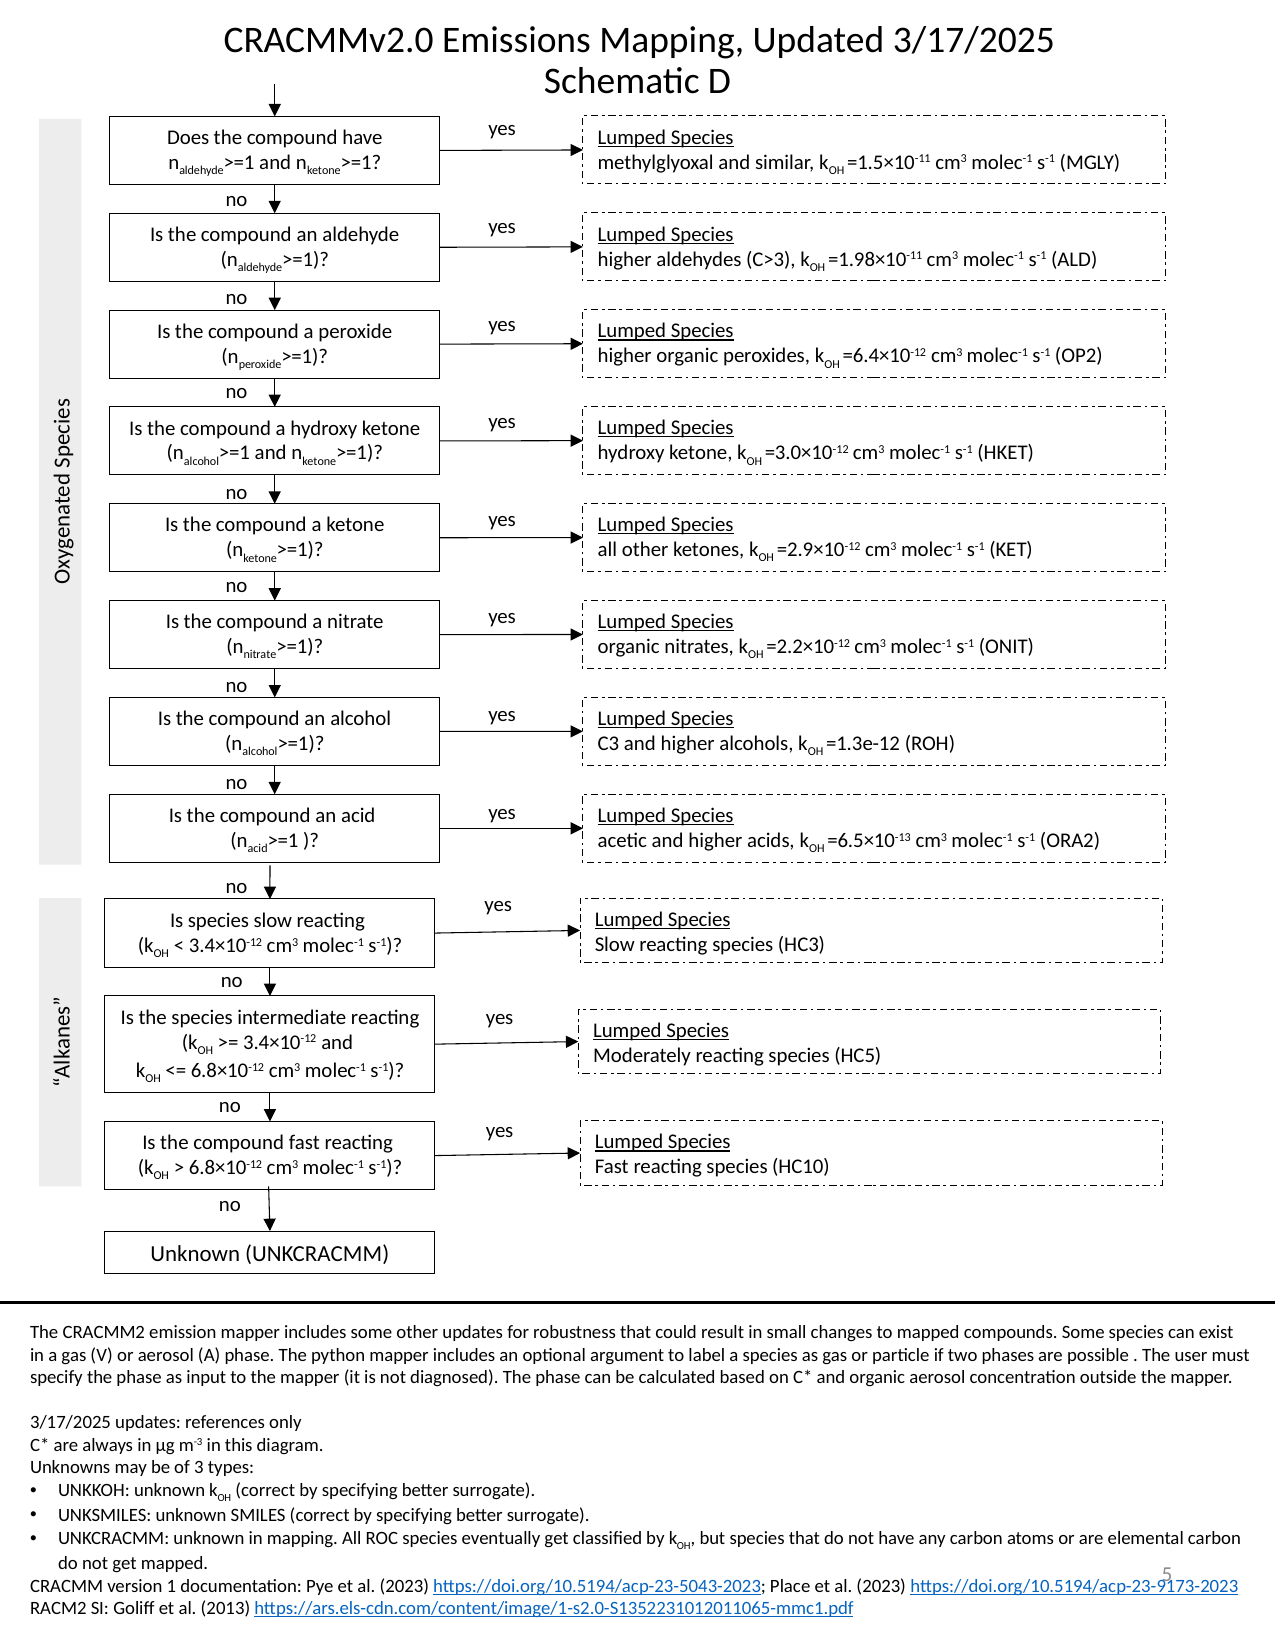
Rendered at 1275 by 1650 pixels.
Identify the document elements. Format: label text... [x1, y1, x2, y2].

text_box Schematic D [387, 48, 888, 108]
slide_number 5 [900, 1529, 1188, 1618]
text_box Unknown (UNKCRACMM) [104, 1231, 435, 1274]
text_box yes [465, 400, 539, 439]
text_box Lumped Species Slow reacting species (HC3) [580, 898, 1163, 963]
text_box yes [465, 302, 539, 342]
text_box Is the compound a peroxide (nperoxide>=1)? [109, 310, 440, 379]
text_box Is the species intermediate reacting (kOH >= 3.4×10-12 and kOH <= 6.8×10-12 cm3 molec-1 s-1)? [104, 995, 435, 1093]
text_box no [196, 959, 258, 1000]
text_box yes [465, 205, 539, 245]
text_box no [194, 1084, 256, 1124]
text_box no [201, 178, 263, 219]
text_box CRACMMv2.0 Emissions Mapping, Updated 3/17/2025 [198, 7, 1081, 67]
text_box yes [463, 1108, 536, 1149]
text_box yes [465, 108, 539, 148]
text_box Lumped Species acetic and higher acids, kOH =6.5×10-13 cm3 molec-1 s-1 (ORA2) [582, 794, 1166, 863]
text_box Lumped Species methylglyoxal and similar, kOH =1.5×10-11 cm3 molec-1 s-1 (MGLY) [582, 115, 1166, 184]
text_box Lumped Species Moderately reacting species (HC5) [578, 1009, 1161, 1074]
text_box Lumped Species higher organic peroxides, kOH =6.4×10-12 cm3 molec-1 s-1 (OP2) [582, 309, 1166, 378]
text_box no [201, 761, 263, 801]
text_box yes [465, 790, 539, 826]
text_box Lumped Species all other ketones, kOH =2.9×10-12 cm3 molec-1 s-1 (KET) [582, 503, 1166, 572]
text_box Lumped Species higher aldehydes (C>3), kOH =1.98×10-11 cm3 molec-1 s-1 (ALD) [582, 212, 1166, 281]
text_box no [201, 276, 263, 317]
text_box Is the compound a ketone (nketone>=1)? [109, 503, 440, 572]
text_box Lumped Species hydroxy ketone, kOH =3.0×10-12 cm3 molec-1 s-1 (HKET) [582, 406, 1166, 475]
text_box Oxygenated Species [39, 118, 82, 865]
text_box no [201, 564, 263, 605]
text_box no [201, 471, 263, 512]
text_box no [194, 1183, 256, 1224]
text_box Lumped Species organic nitrates, kOH =2.2×10-12 cm3 molec-1 s-1 (ONIT) [582, 600, 1166, 669]
text_box Is species slow reacting (kOH < 3.4×10-12 cm3 molec-1 s-1)? [104, 898, 435, 968]
text_box yes [465, 693, 539, 730]
text_box Is the compound an acid (nacid>=1 )? [109, 794, 440, 863]
text_box Is the compound a nitrate (nnitrate>=1)? [109, 600, 440, 669]
text_box Lumped Species C3 and higher alcohols, kOH =1.3e-12 (ROH) [582, 697, 1166, 766]
text_box Is the compound fast reacting (kOH > 6.8×10-12 cm3 molec-1 s-1)? [104, 1121, 435, 1190]
text_box Does the compound have naldehyde>=1 and nketone>=1? [109, 116, 440, 185]
text_box no [201, 663, 263, 704]
text_box Is the compound an aldehyde (naldehyde>=1)? [109, 213, 440, 282]
text_box yes [461, 882, 535, 923]
text_box Is the compound an alcohol (nalcohol>=1)? [109, 697, 440, 766]
text_box Is the compound a hydroxy ketone (nalcohol>=1 and nketone>=1)? [109, 406, 440, 475]
text_box The CRACMM2 emission mapper includes some other updates for robustness that could result in small changes to mapped compounds. Some species can exist in a gas (V) or aerosol (A) phase. The python mapper includes an optional argument to label a species as gas or particle if two phases are possible . The user must specify the phase as input to the mapper (it is not diagnosed). The phase can be calculated based on C* and organic aerosol concentration outside the mapper. 3/17/2025 updates: references only C* are always in µg m-3 in this diagram. Unknowns may be of 3 types: UNKKOH: unknown kOH (correct by specifying better surrogate). UNKSMILES: unknown SMILES (correct by specifying better surrogate). UNKCRACMM: unknown in mapping. All ROC species eventually get classified by kOH, but species that do not have any carbon atoms or are elemental carbon do not get mapped. CRACMM version 1 documentation: Pye et al. (2023) https://doi.org/10.5194/acp-23-5043-2023; Place et al. (2023) https://doi.org/10.5194/acp-23-9173-2023 RACM2 SI: Goliff et al. (2013) https://ars.els-cdn.com/content/image/1-s2.0-S1352231012011065-mmc1.pdf [15, 1312, 1265, 1626]
text_box no [201, 865, 263, 906]
text_box Lumped Species Fast reacting species (HC10) [580, 1120, 1163, 1186]
text_box yes [465, 497, 539, 536]
text_box yes [463, 996, 536, 1036]
text_box “Alkanes” [39, 898, 82, 1187]
text_box no [201, 370, 263, 411]
text_box yes [465, 595, 539, 633]
